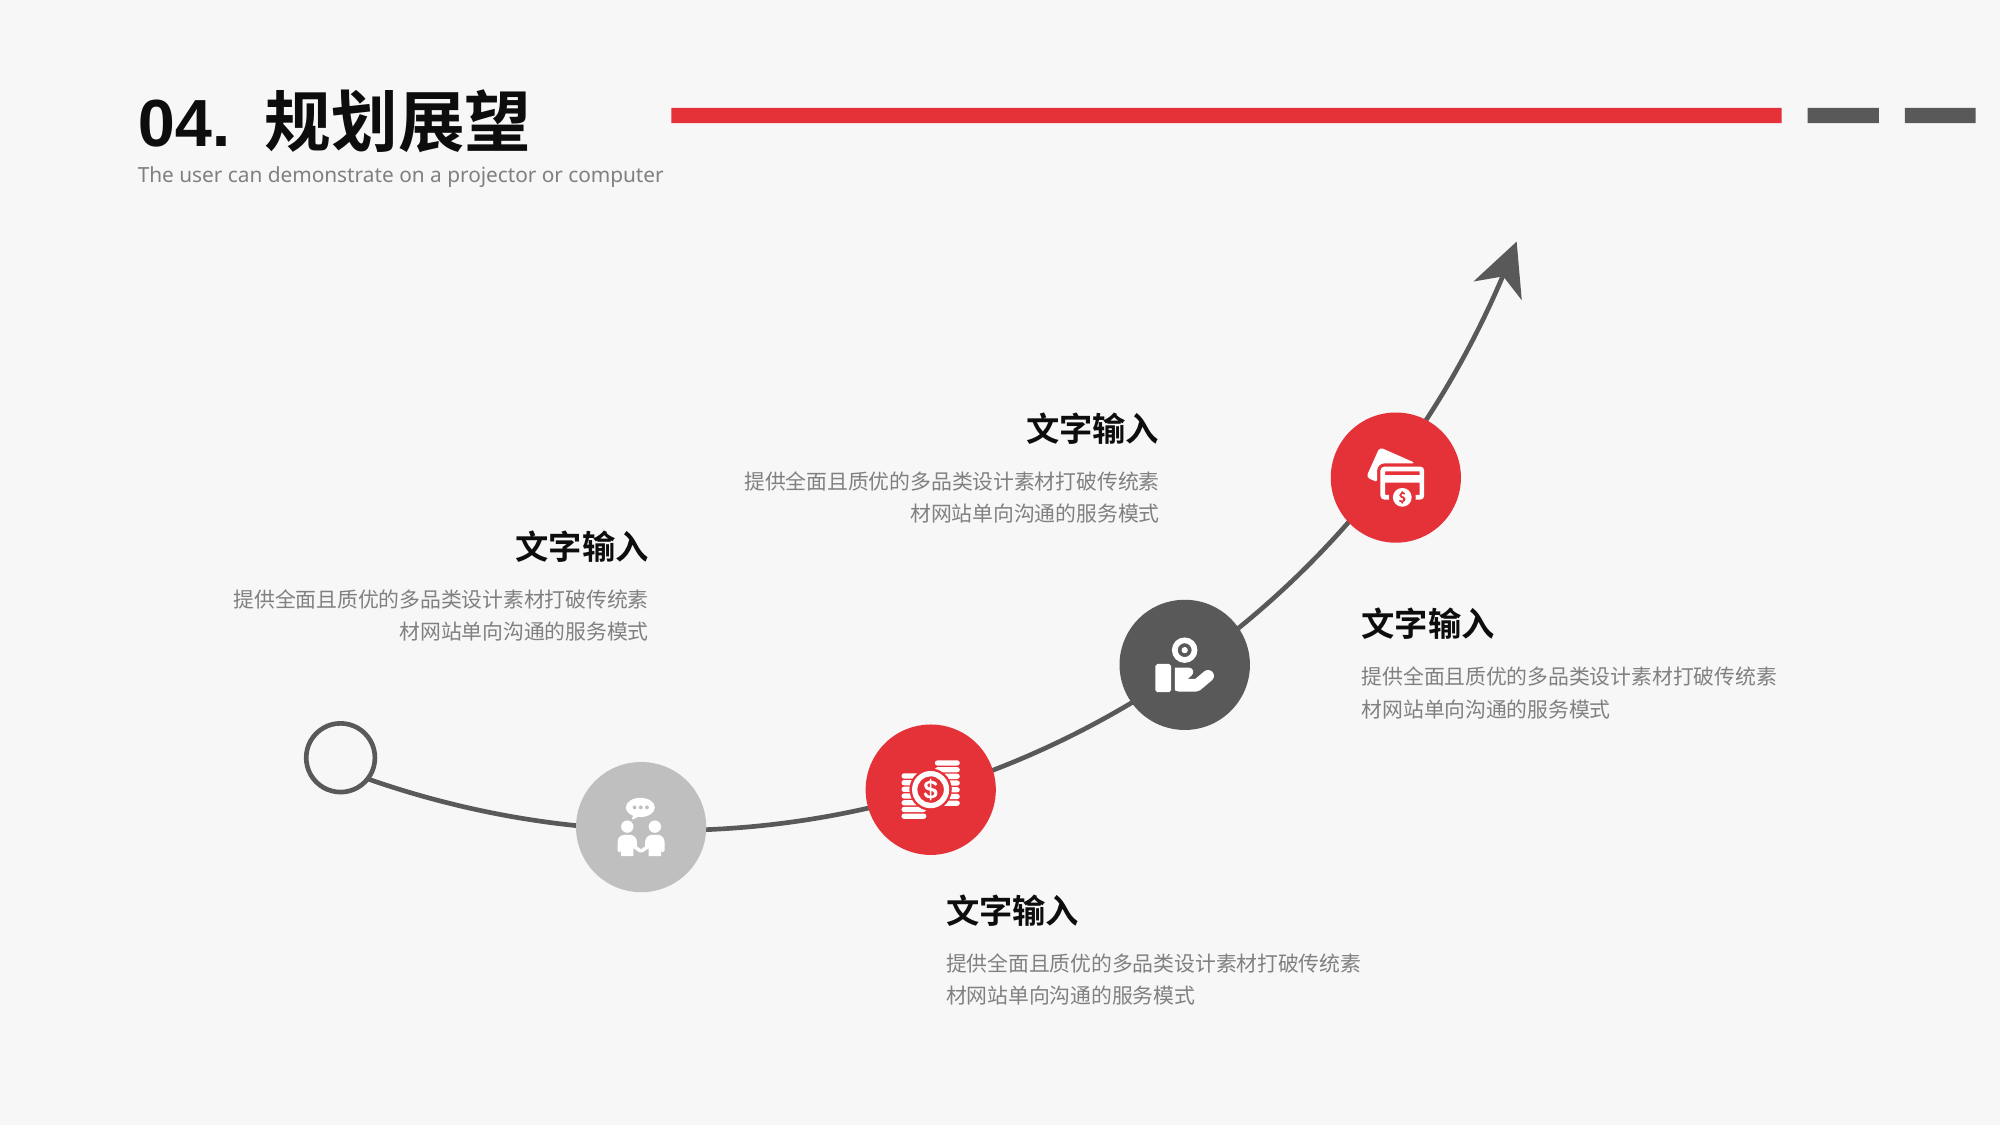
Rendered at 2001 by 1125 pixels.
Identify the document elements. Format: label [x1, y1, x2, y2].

text_box [931, 882, 1384, 1017]
text_box [1904, 107, 1977, 124]
text_box [210, 518, 664, 653]
text_box [1807, 107, 1880, 124]
text_box [575, 761, 707, 893]
text_box [123, 72, 932, 195]
text_box [1119, 599, 1250, 730]
text_box [721, 400, 1175, 535]
text_box [932, 107, 1783, 124]
text_box [865, 724, 996, 855]
text_box [1346, 596, 1800, 730]
text_box [1330, 412, 1461, 543]
text_box [306, 239, 1533, 830]
